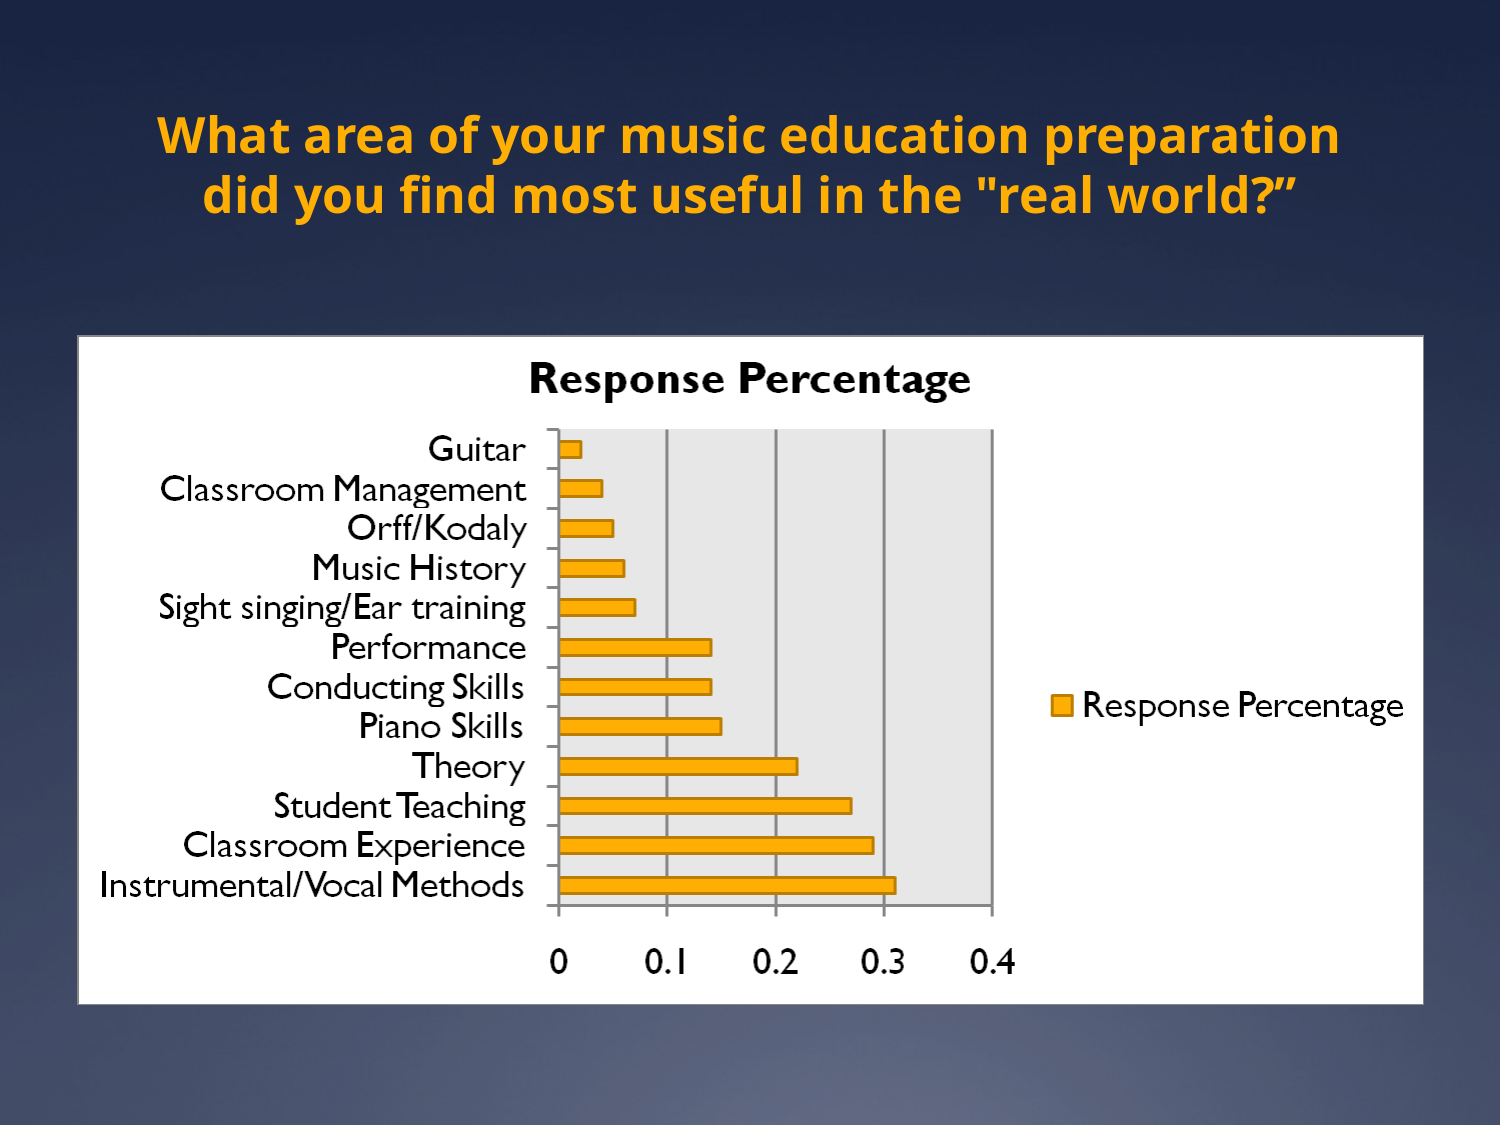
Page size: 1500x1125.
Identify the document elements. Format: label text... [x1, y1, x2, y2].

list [76, 334, 1425, 1006]
title What area of your music education preparation did you find most useful in the "real world?” [100, 95, 1400, 248]
